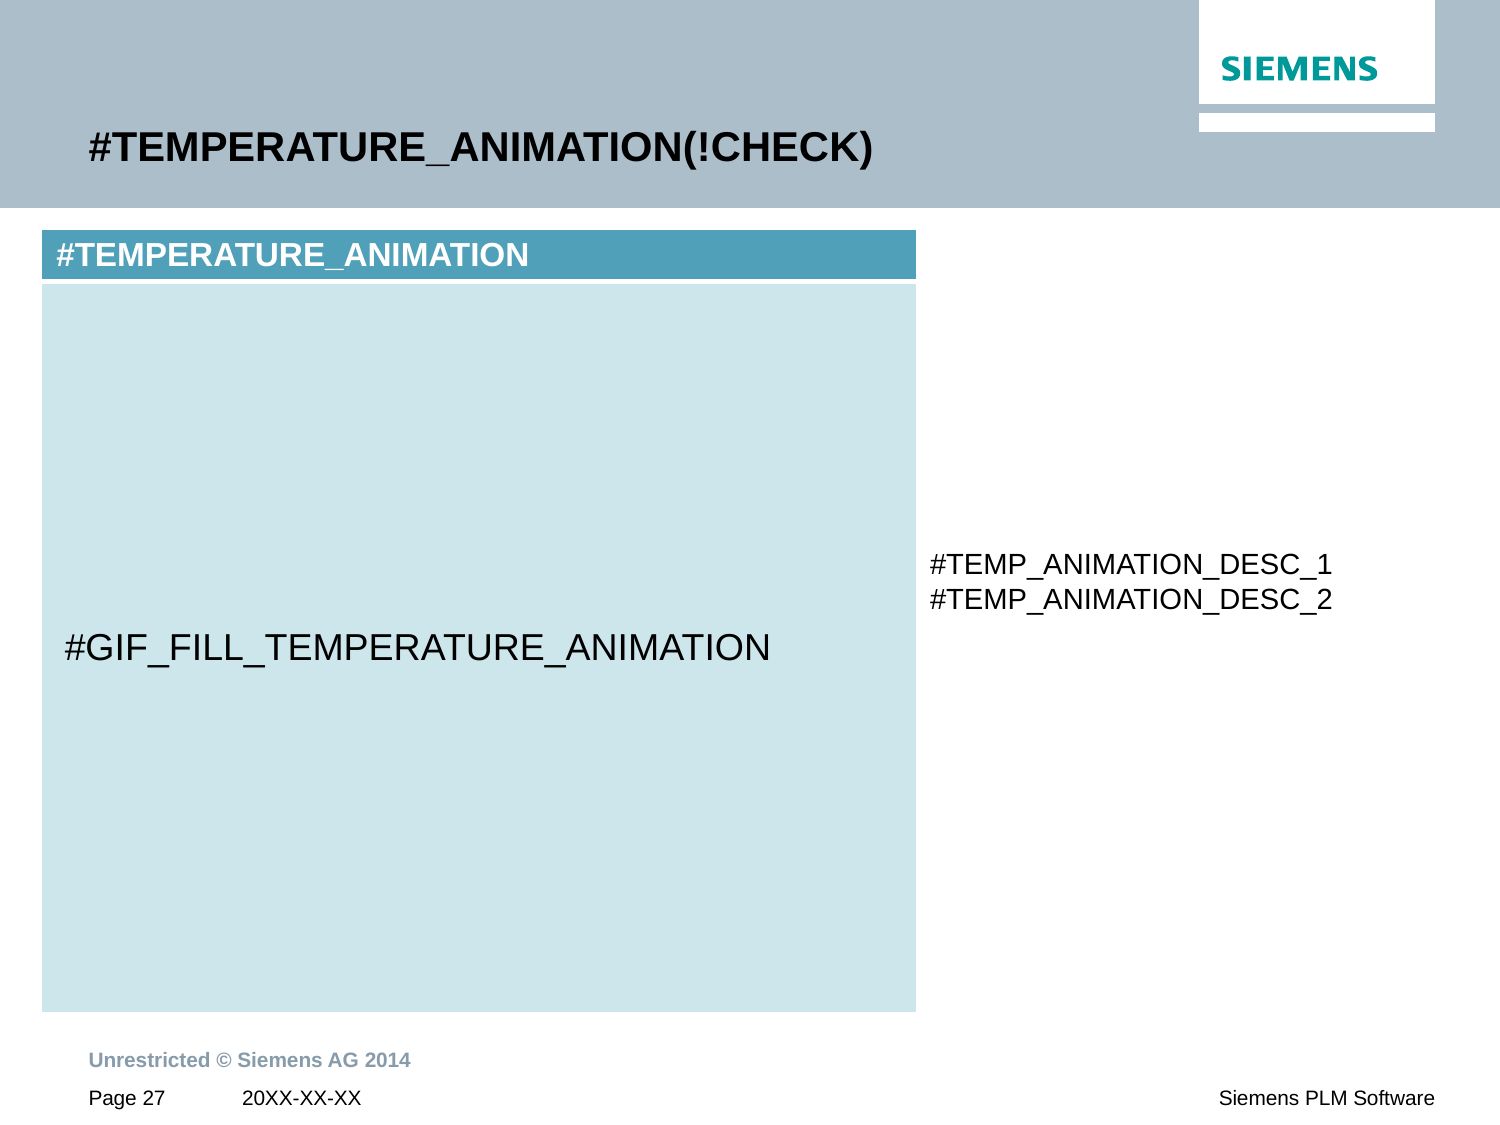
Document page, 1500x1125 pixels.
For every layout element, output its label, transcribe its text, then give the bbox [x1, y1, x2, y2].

text_box #GIF_FILL_TEMPERATURE_ANIMATION [64, 302, 892, 988]
title #TEMPERATURE_ANIMATION(!CHECK) [0, 0, 1500, 209]
table_header #TEMPERATURE_ANIMATION [42, 230, 916, 279]
table_cell [42, 284, 916, 1012]
text_box #TEMP_ANIMATION_DESC_1 #TEMP_ANIMATION_DESC_2 [915, 538, 1436, 653]
